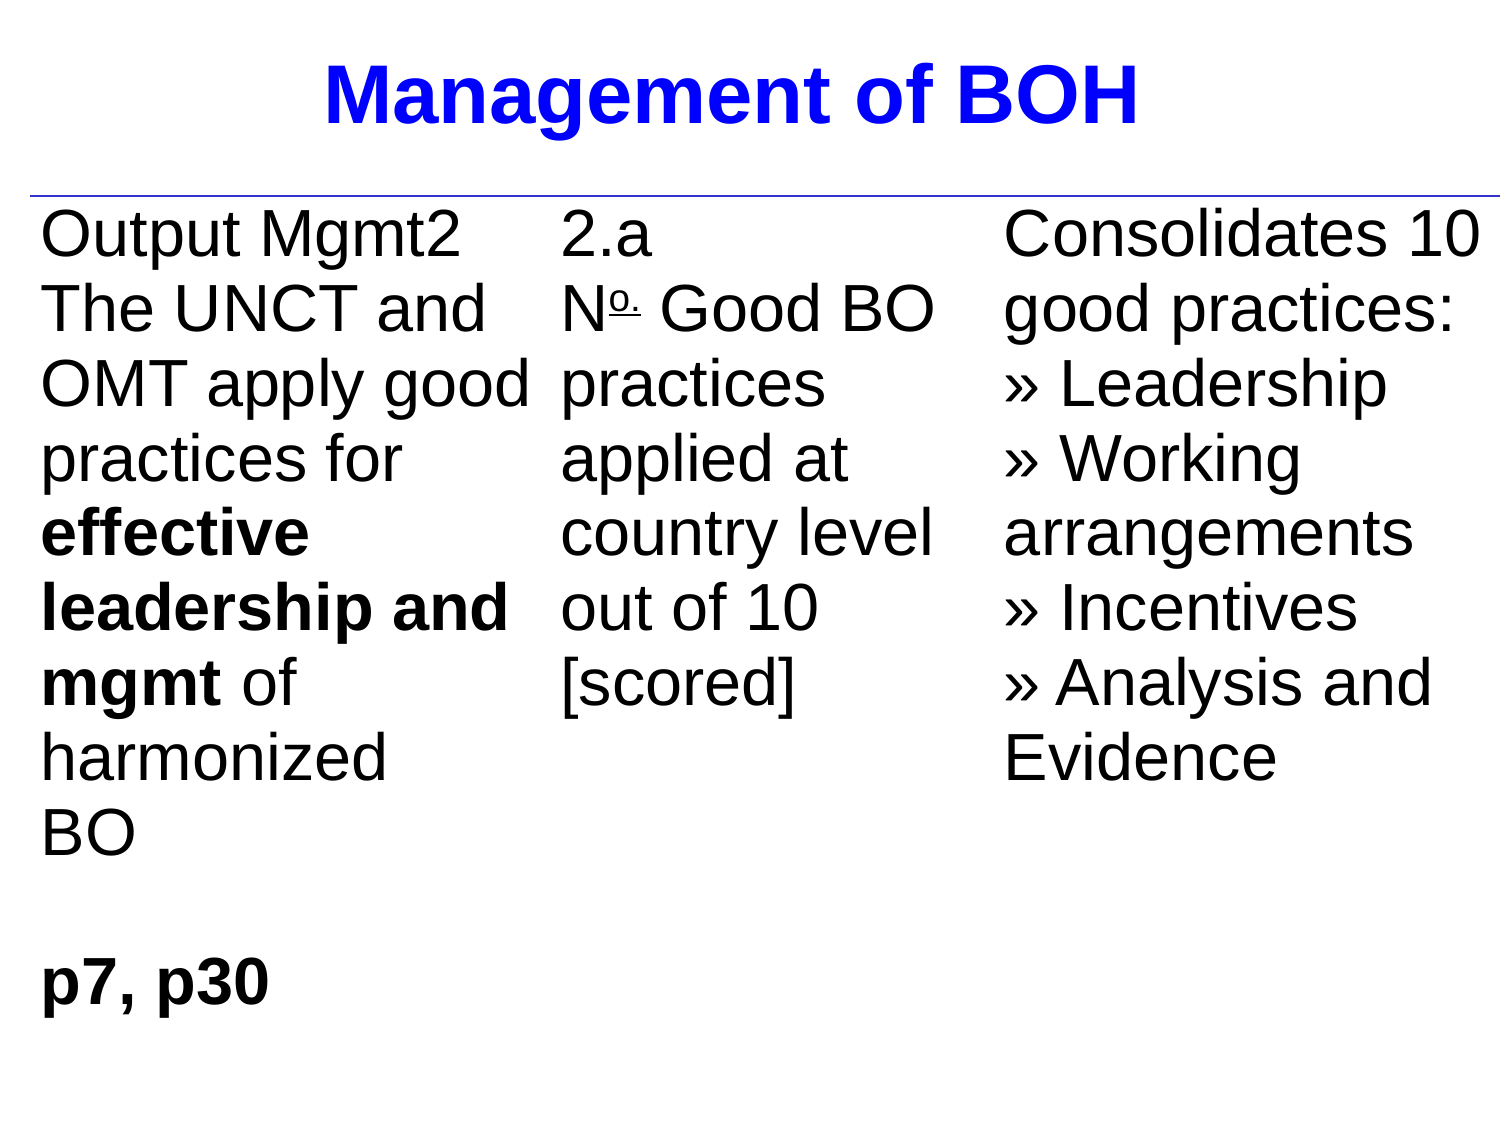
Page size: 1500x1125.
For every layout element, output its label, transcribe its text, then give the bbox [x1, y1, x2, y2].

table_header 2.a No. Good BO practices applied at country level out of 10 [scored] [549, 197, 993, 1125]
title Management of BOH [76, 19, 1388, 161]
table_header Consolidates 10 good practices: » Leadership » Working arrangements » Incentives » Analysis and Evidence [993, 197, 1500, 1125]
table_header Output Mgmt2 The UNCT and OMT apply good practices for effective leadership and mgmt of harmonized BO p7, p30 [30, 197, 549, 1125]
